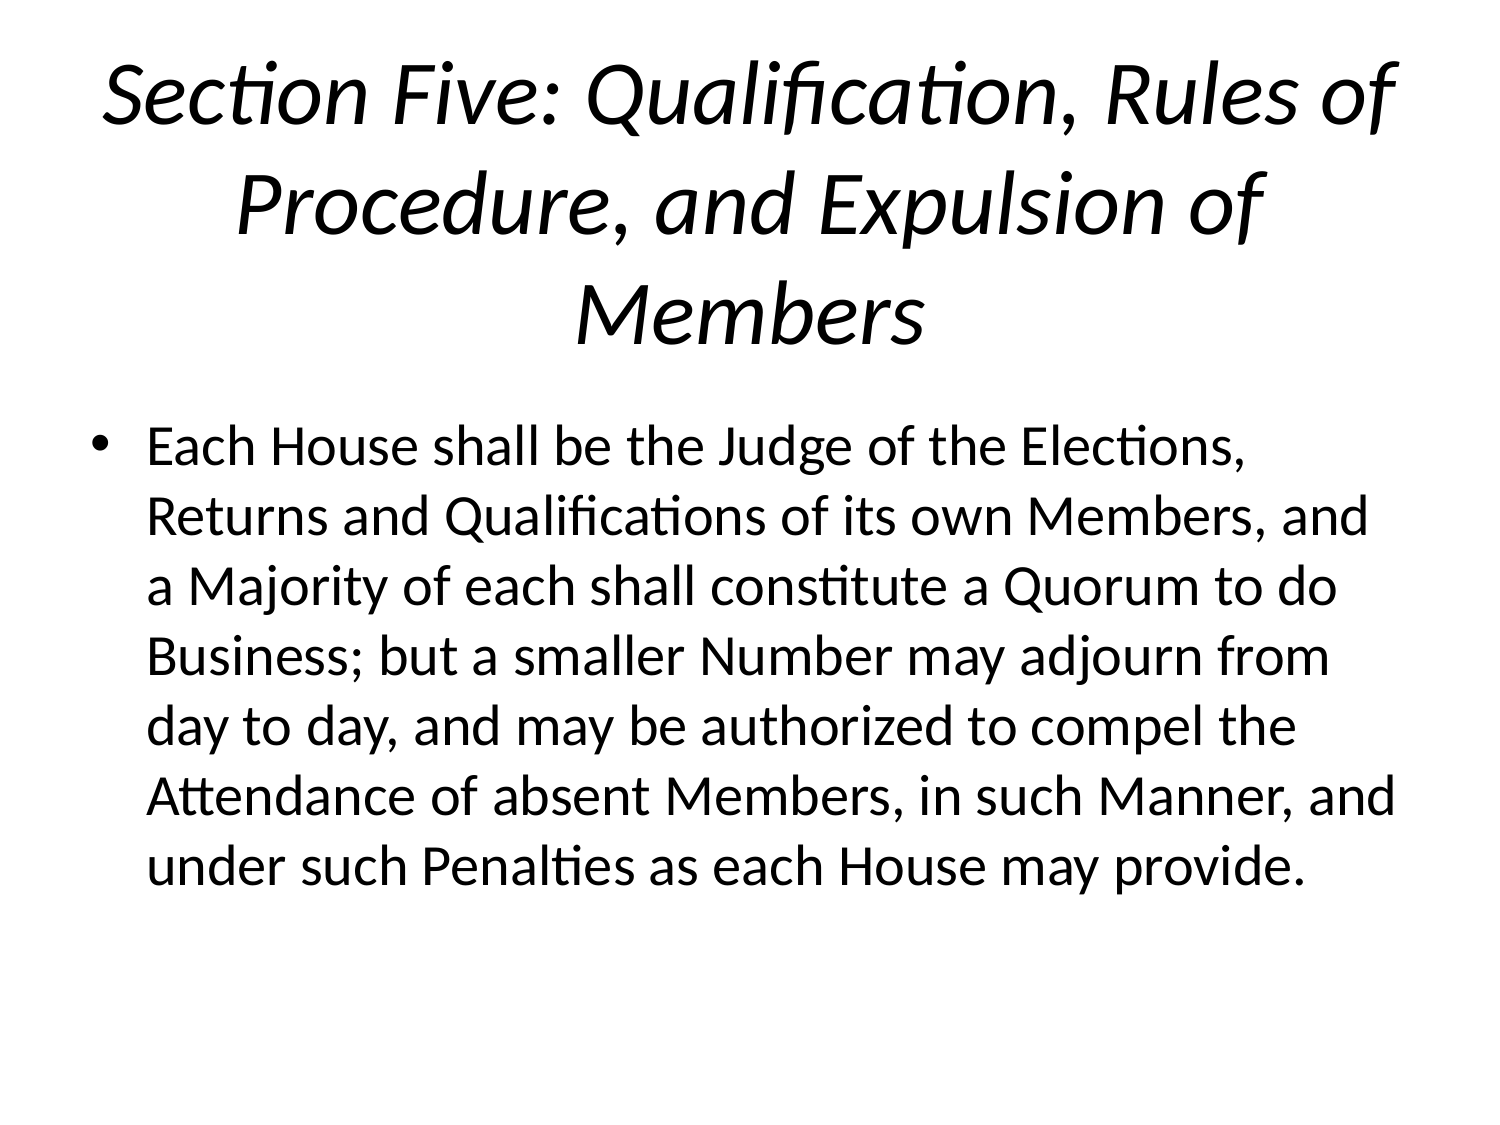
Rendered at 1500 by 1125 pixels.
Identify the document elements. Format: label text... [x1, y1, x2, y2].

title Section Five: Qualification, Rules of Procedure, and Expulsion of Members [74, 44, 1426, 351]
list Each House shall be the Judge of the Elections, Returns and Qualifications of its own Members, and a Majority of each shall constitute a Quorum to do Business; but a smaller Number may adjourn from day to day, and may be authorized to compel the Attendance of absent Members, in such Manner, and under such Penalties as each House may provide. [74, 399, 1426, 1006]
